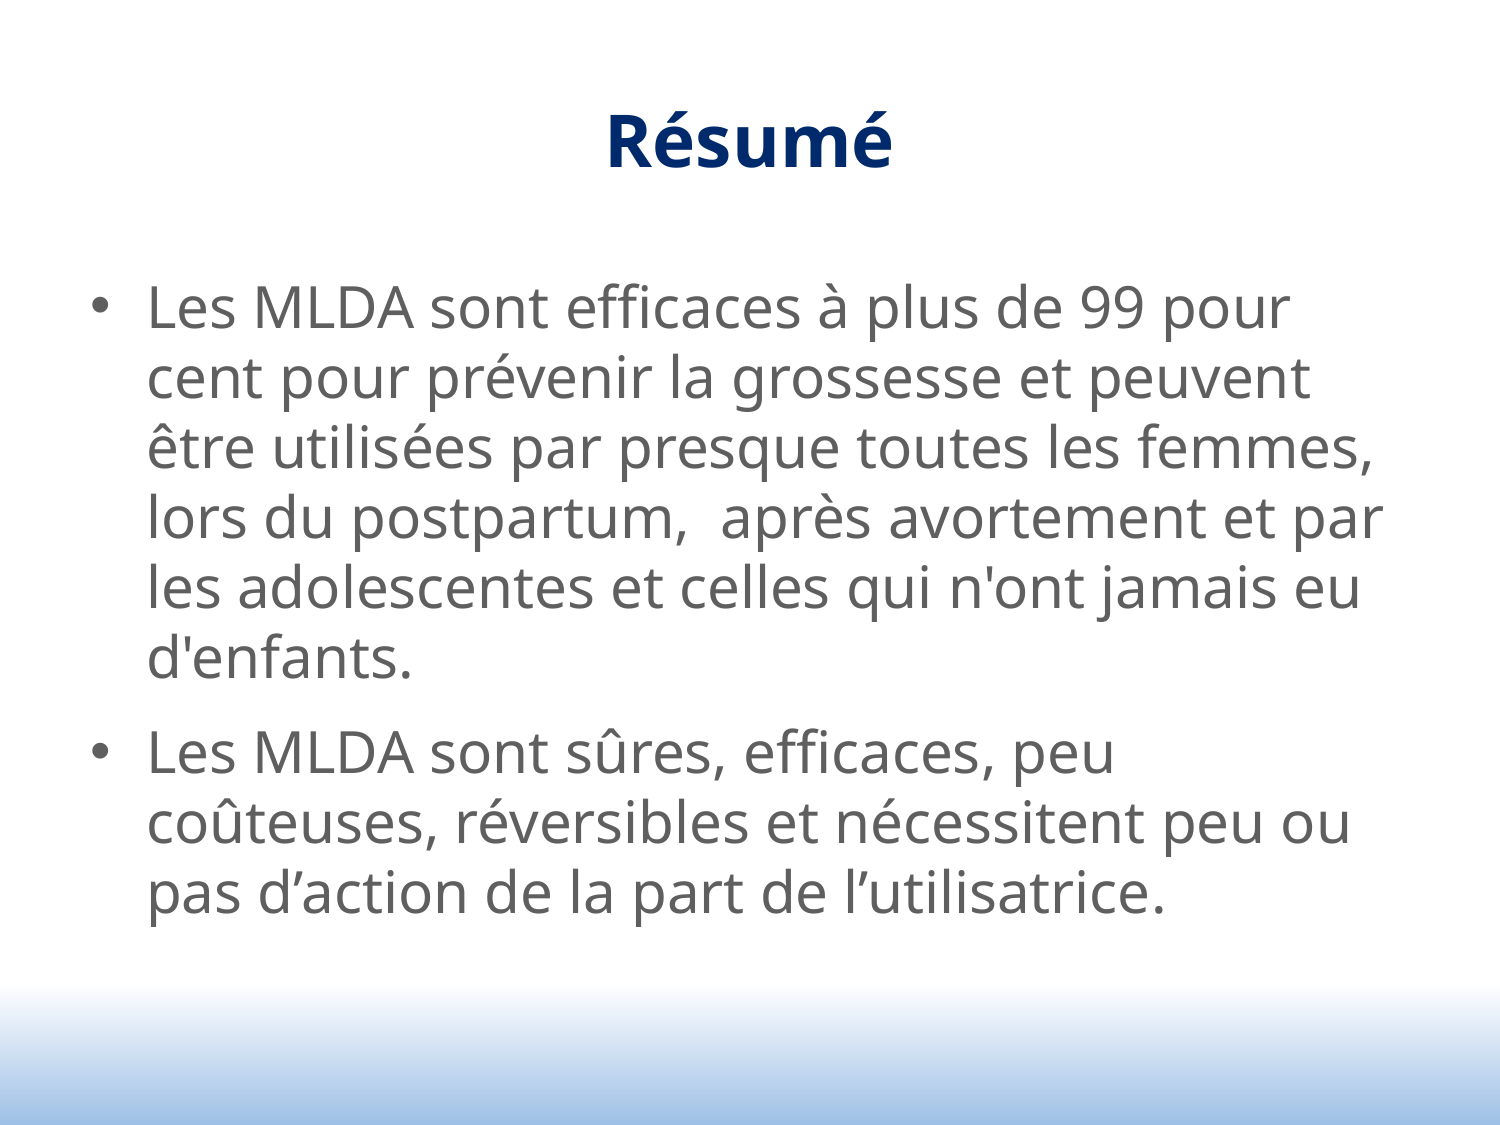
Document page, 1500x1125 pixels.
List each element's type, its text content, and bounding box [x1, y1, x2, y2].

list Les MLDA sont efficaces à plus de 99 pour cent pour prévenir la grossesse et peuvent être utilisées par presque toutes les femmes, lors du postpartum, après avortement et par les adolescentes et celles qui n'ont jamais eu d'enfants. Les MLDA sont sûres, efficaces, peu coûteuses, réversibles et nécessitent peu ou pas d’action de la part de l’utilisatrice. [75, 262, 1425, 1005]
title Résumé [75, 45, 1425, 233]
